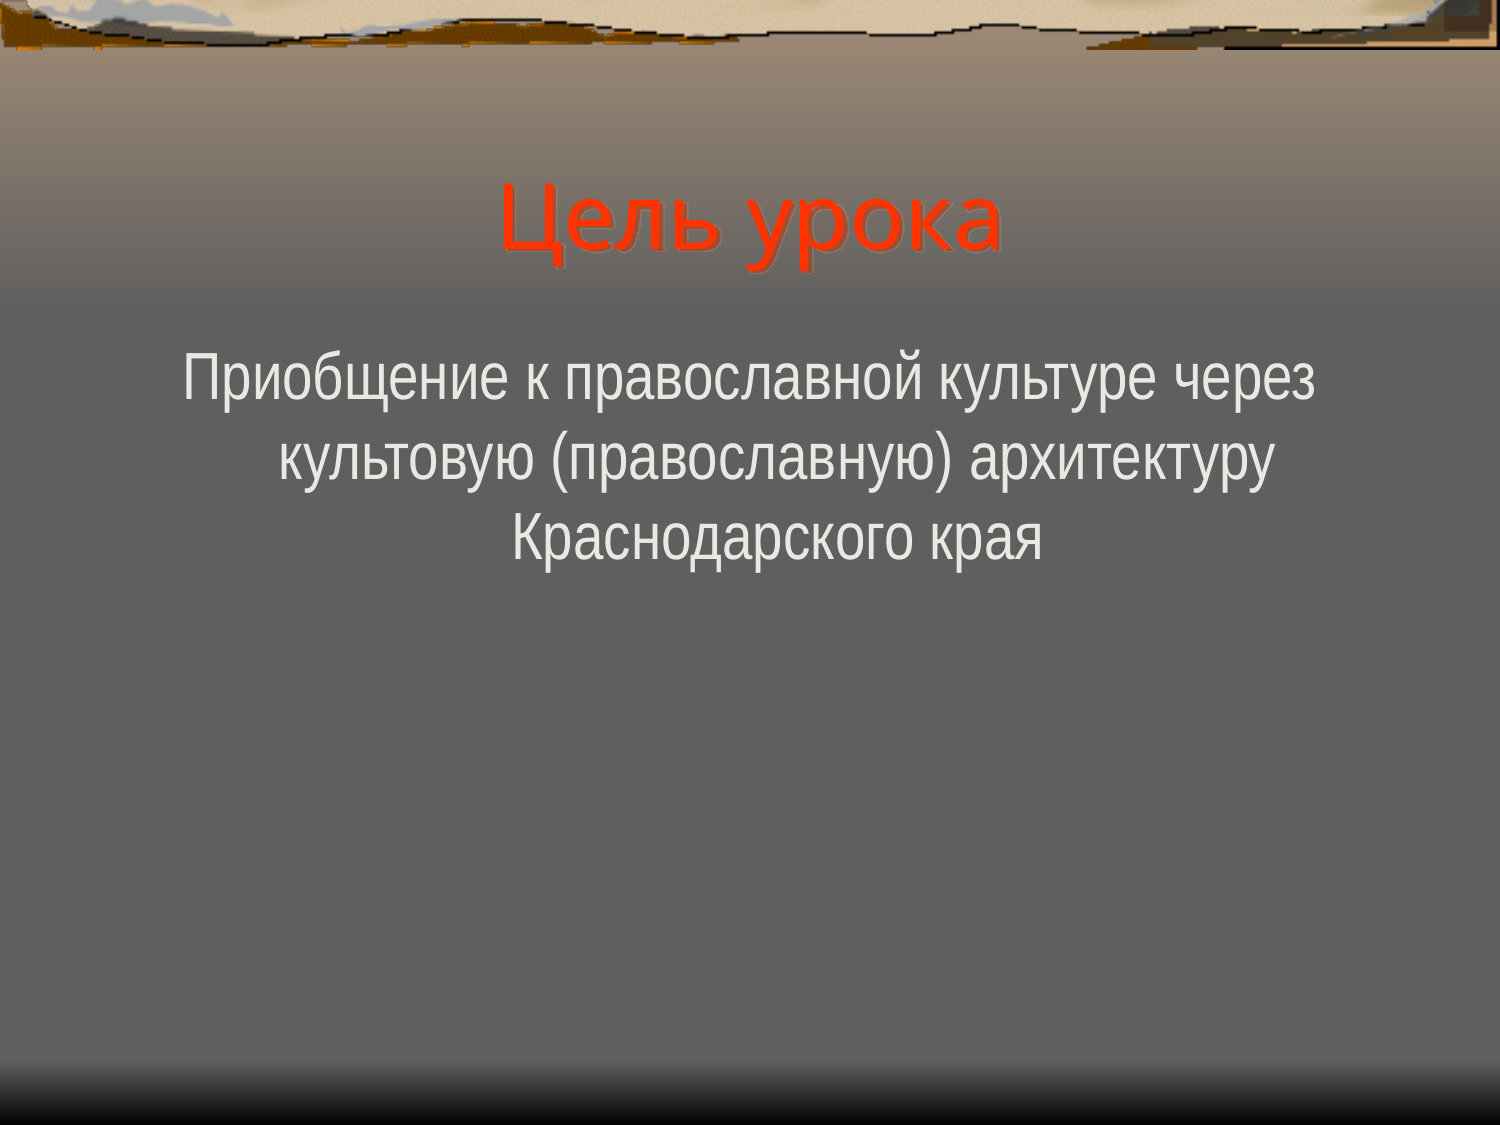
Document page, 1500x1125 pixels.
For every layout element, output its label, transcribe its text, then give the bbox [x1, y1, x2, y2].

title Цель урока [112, 87, 1388, 276]
picture [0, 0, 1500, 50]
list Приобщение к православной культуре через культовую (православную) архитектуру Краснодарского края [112, 324, 1388, 1001]
